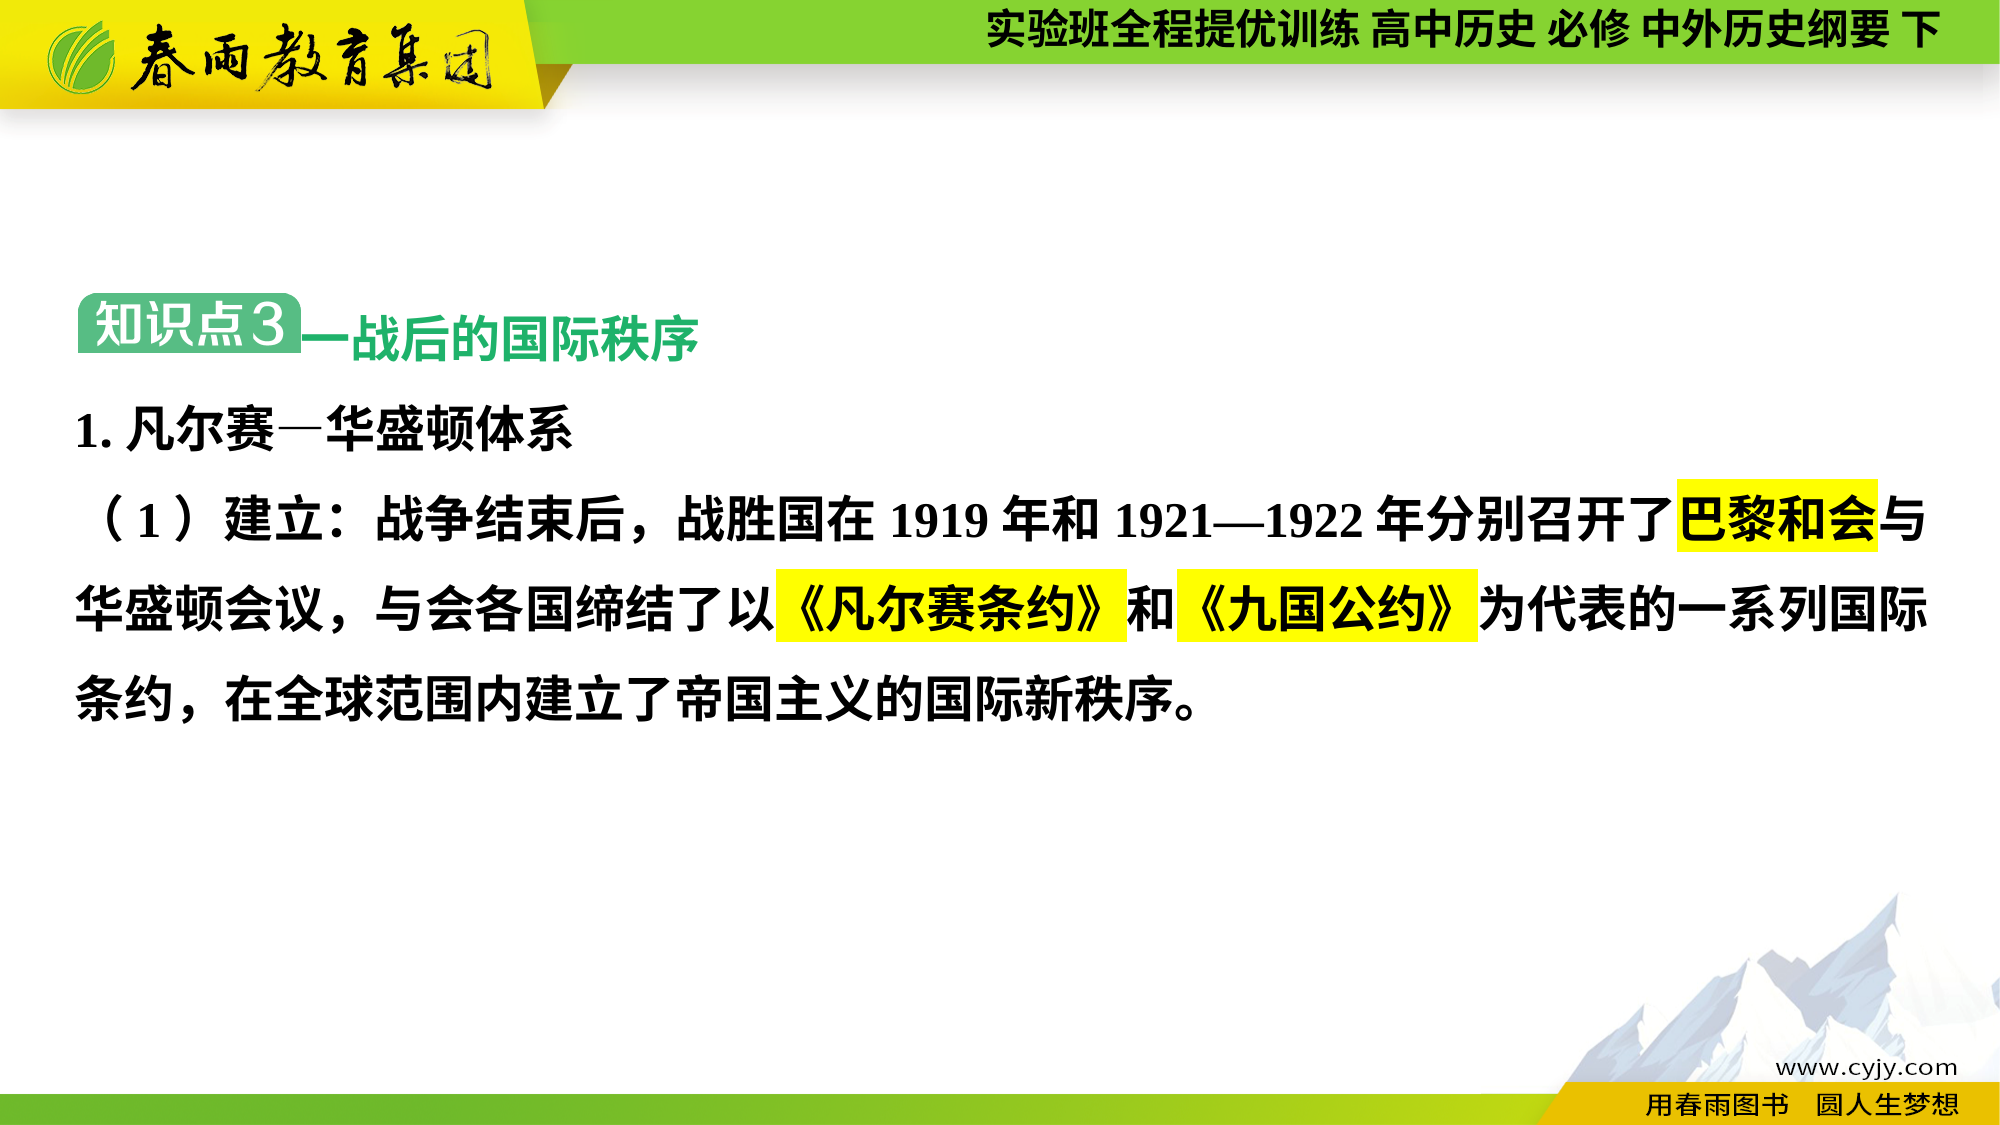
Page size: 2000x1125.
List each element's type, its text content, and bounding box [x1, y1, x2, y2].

picture [0, 0, 2000, 1125]
list 一战后的国际秩序 1.凡尔赛—华盛顿体系 （1）建立：战争结束后，战胜国在1919年和1921—1922年分别召开了巴黎和会与华盛顿会议，与会各国缔结了以《凡尔赛条约》和《九国公约》为代表的一系列国际条约，在全球范围内建立了帝国主义的国际新秩序。 [59, 269, 1944, 728]
